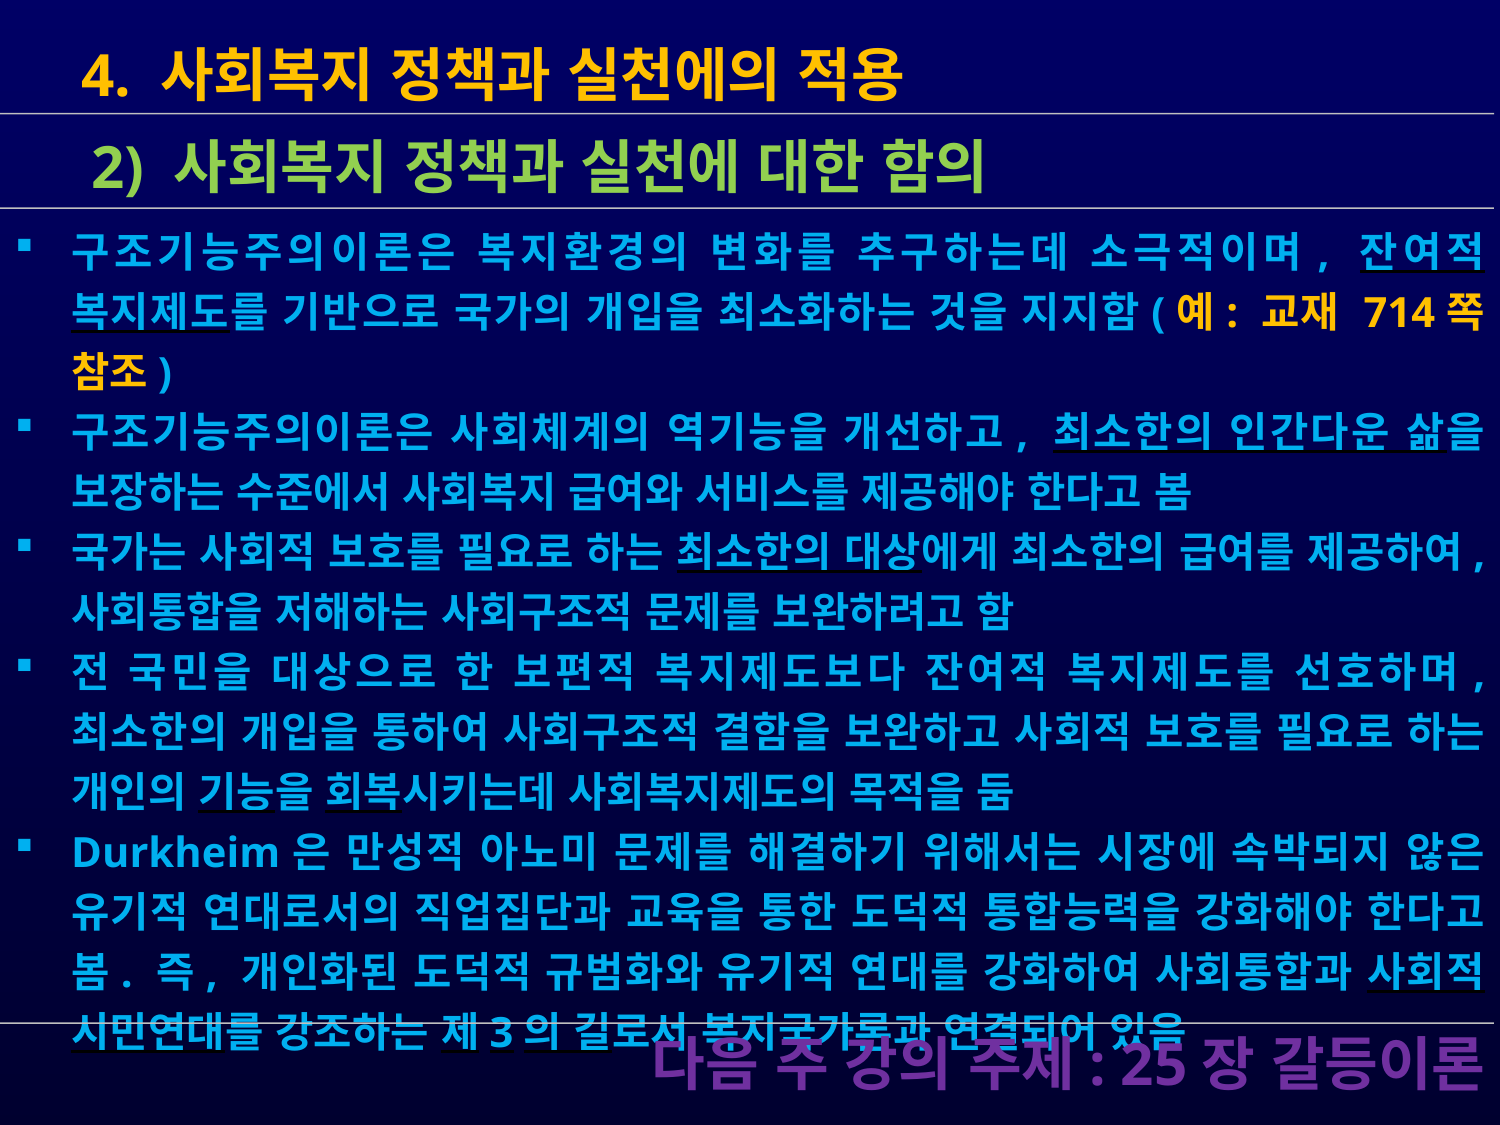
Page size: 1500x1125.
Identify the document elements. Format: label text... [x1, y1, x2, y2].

text_box 다음 주 강의 주제: 25장 갈등이론 [0, 1069, 1500, 1105]
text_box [0, 30, 1500, 1064]
